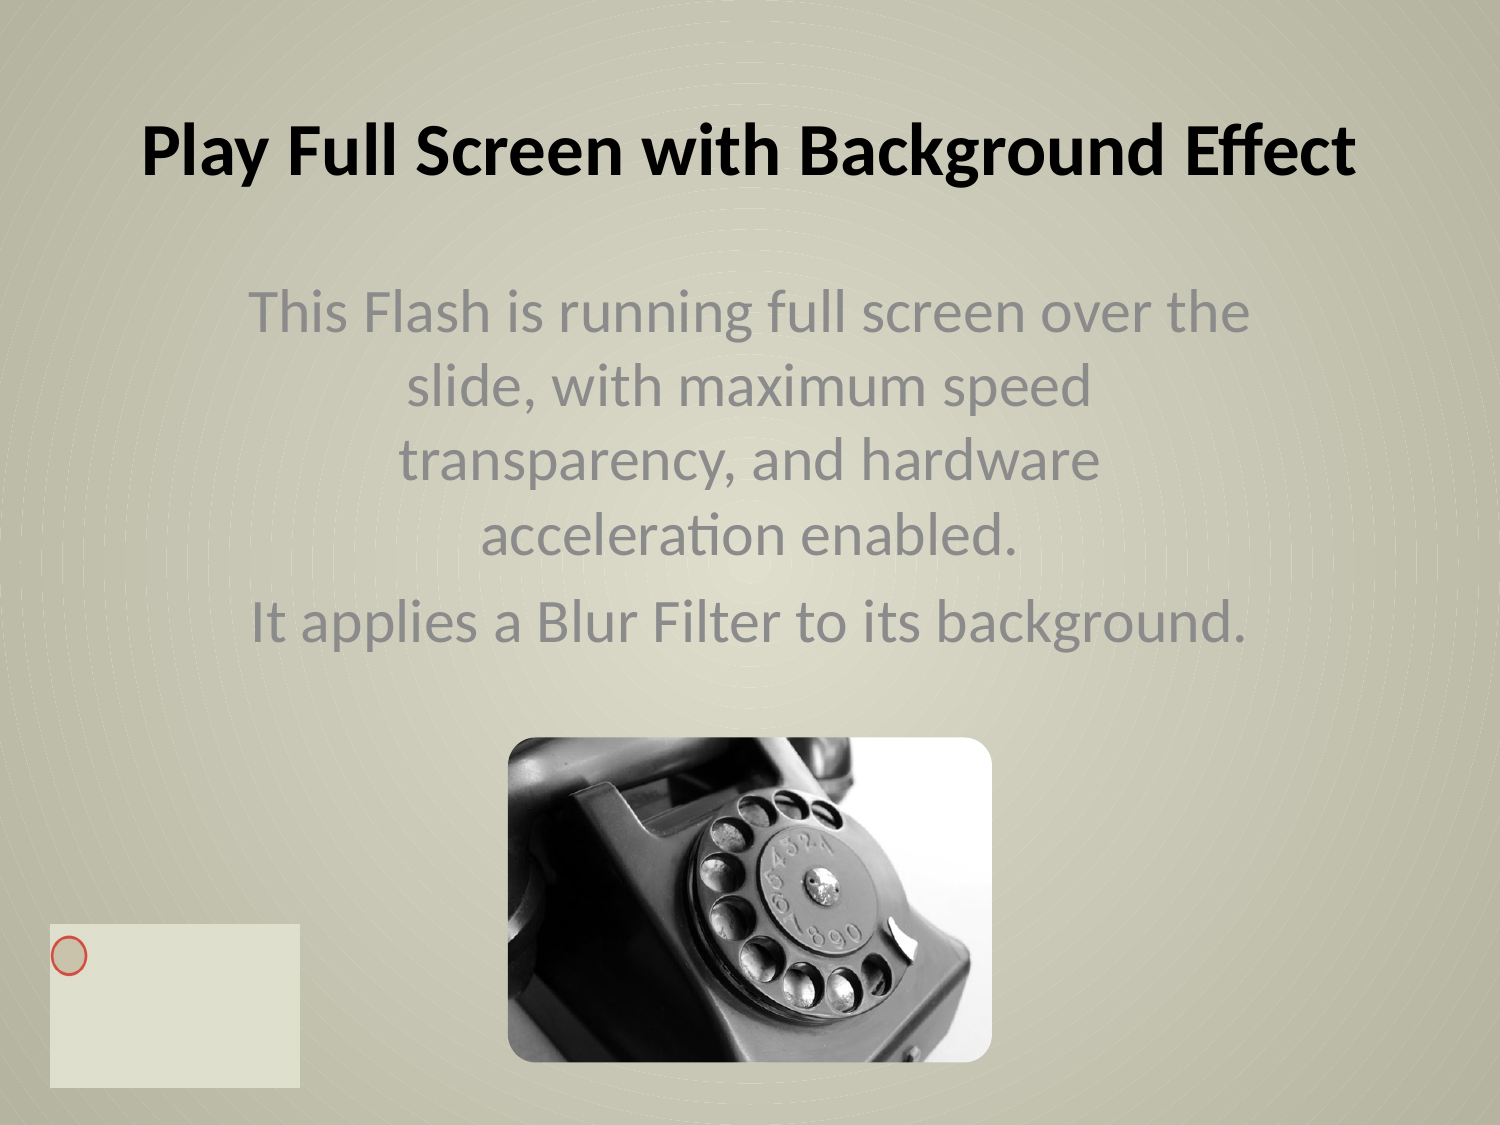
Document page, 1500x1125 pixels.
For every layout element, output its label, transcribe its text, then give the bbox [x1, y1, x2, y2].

title Play Full Screen with Background Effect [112, 50, 1388, 241]
subtitle This Flash is running full screen over the slide, with maximum speed transparency, and hardware acceleration enabled. It applies a Blur Filter to its background. [225, 262, 1275, 713]
text_box [48, 923, 302, 1089]
picture [507, 737, 993, 1063]
